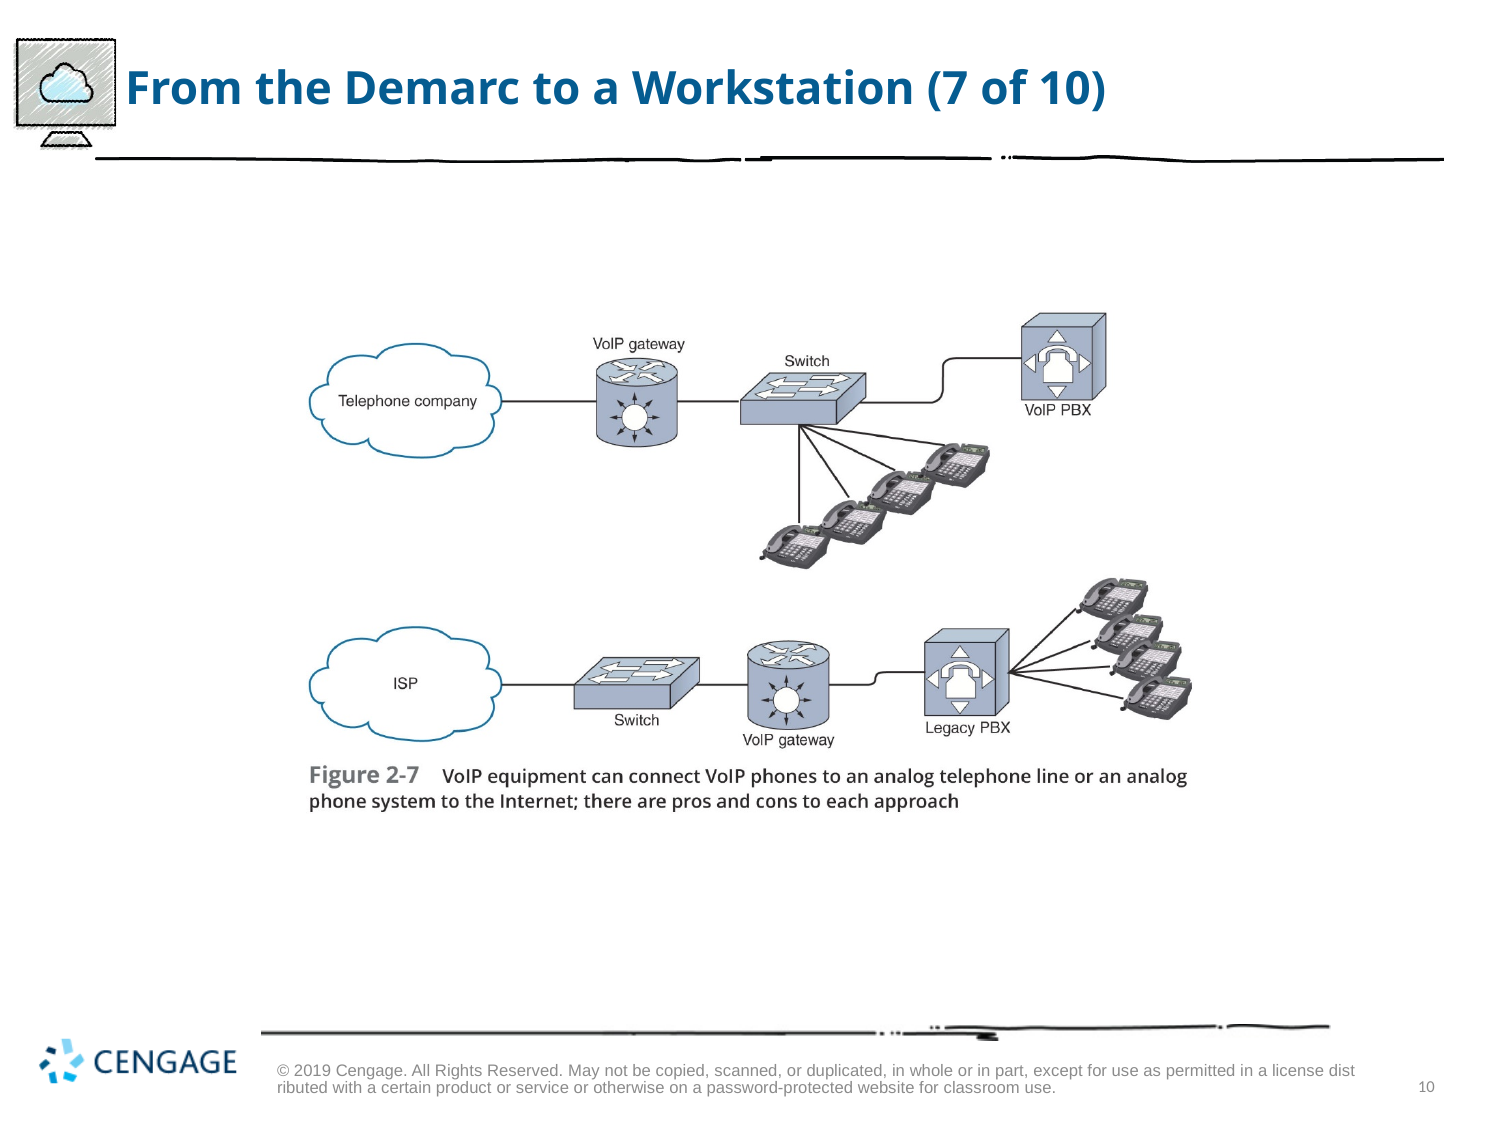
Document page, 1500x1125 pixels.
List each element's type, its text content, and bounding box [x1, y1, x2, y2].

picture [13, 36, 117, 151]
picture [95, 155, 1444, 163]
picture [306, 310, 1194, 815]
picture [19, 1025, 249, 1096]
title From the Demarc to a Workstation (7 of 10) [125, 66, 1442, 116]
footer © 2019 Cengage. All Rights Reserved. May not be copied, scanned, or duplicated, in whole or in part, except for use as permitted in a license distributed with a certain product or service or otherwise on a password-protected website for classroom use. [262, 1050, 1375, 1091]
picture [261, 1024, 1331, 1041]
